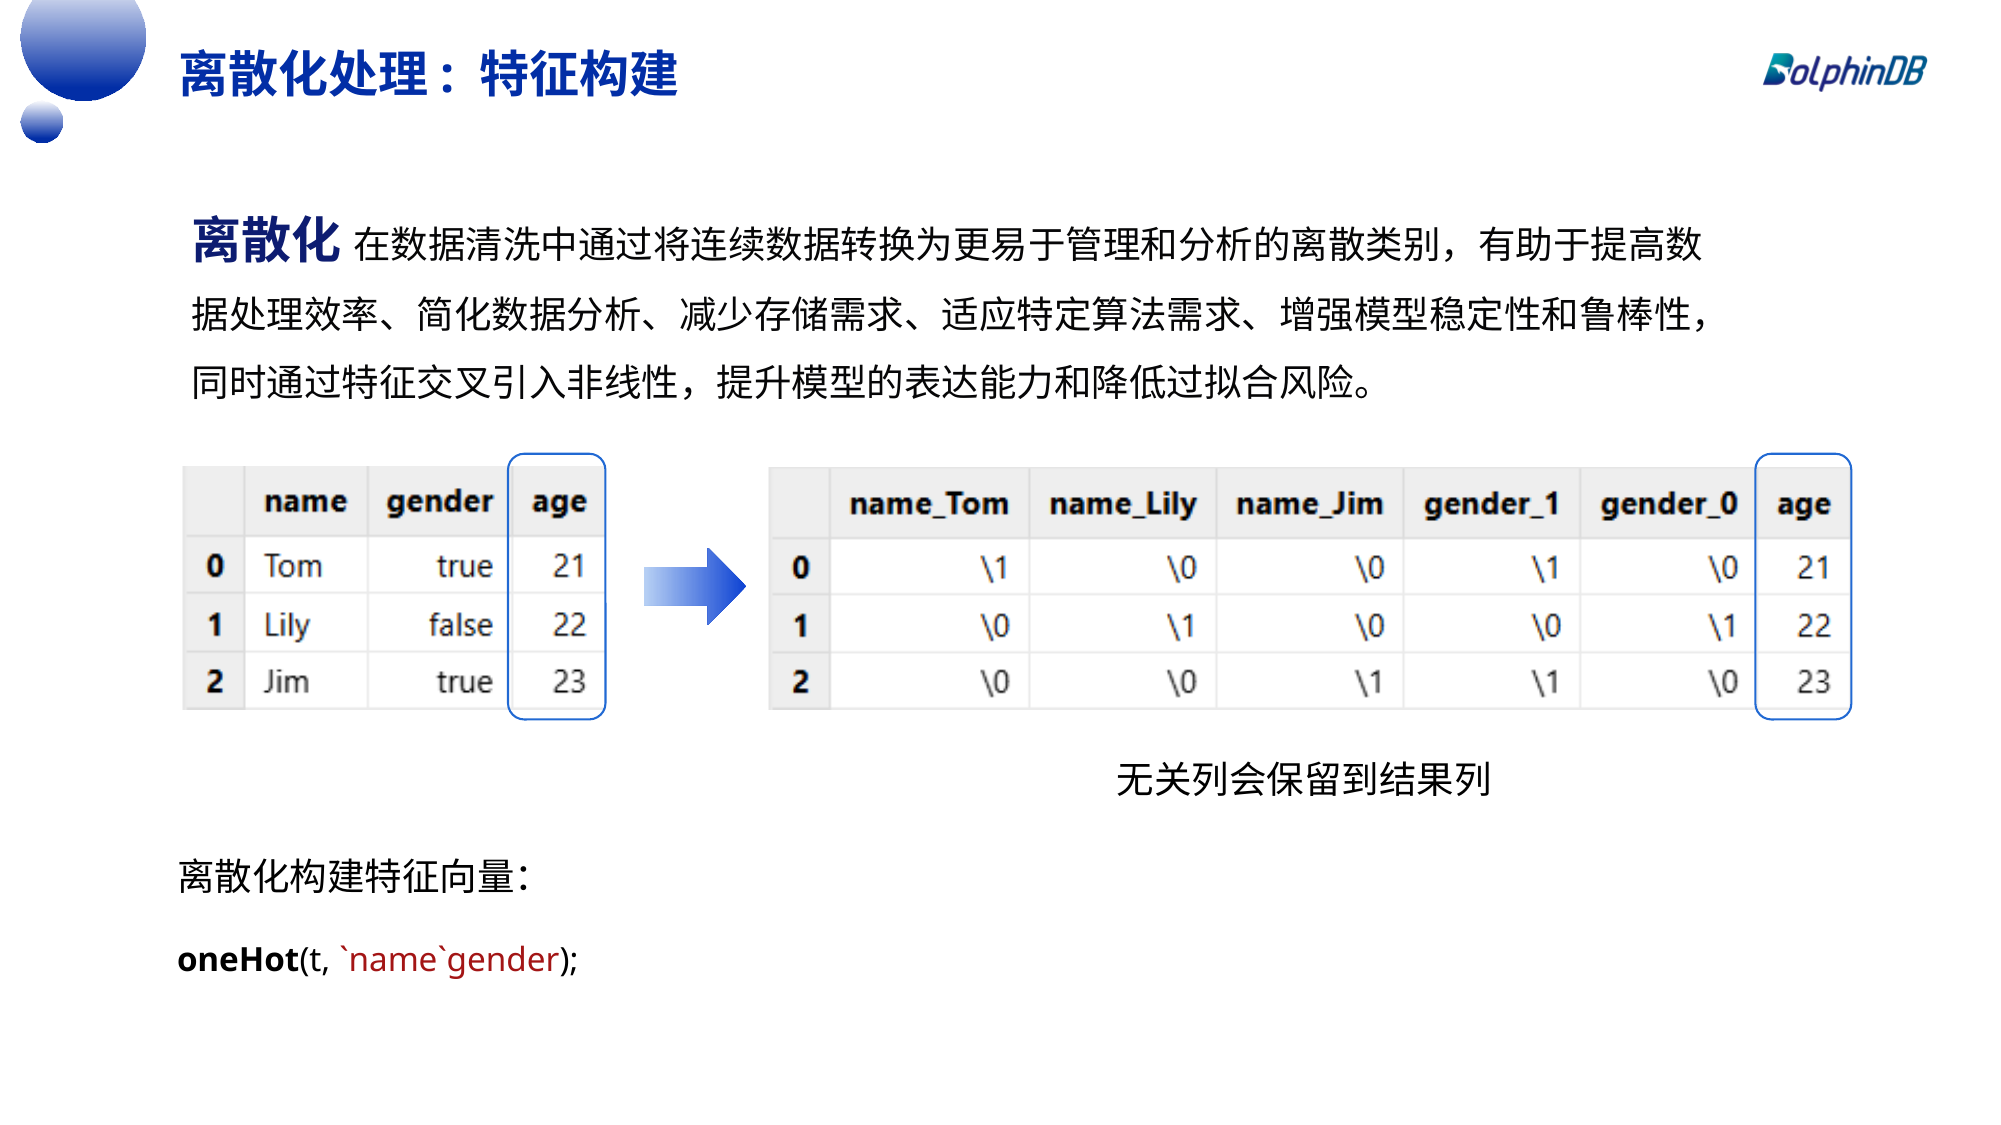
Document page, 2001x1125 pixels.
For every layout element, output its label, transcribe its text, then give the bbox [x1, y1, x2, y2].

text_box oneHot(t, `name`gender); [162, 936, 615, 982]
text_box 离散化构建特征向量： [162, 845, 829, 906]
text_box 离散化 在数据清洗中通过将连续数据转换为更易于管理和分析的离散类别，有助于提高数据处理效率、简化数据分析、减少存储需求、适应特定算法需求、增强模型稳定性和鲁棒性，同时通过特征交叉引入非线性，提升模型的表达能力和降低过拟合风险。 [177, 171, 1742, 411]
picture [1755, 47, 1929, 93]
picture [179, 466, 606, 710]
text_box [1754, 452, 1853, 707]
text_box [507, 452, 607, 708]
text_box 无关列会保留到结果列 [1101, 748, 1518, 809]
text_box [19, 0, 147, 102]
text_box [19, 99, 64, 144]
text_box [643, 545, 748, 628]
picture [767, 467, 1852, 711]
text_box 离散化处理: 特征构建 [163, 35, 1245, 110]
text_box [1756, 711, 1851, 721]
text_box [508, 710, 605, 721]
